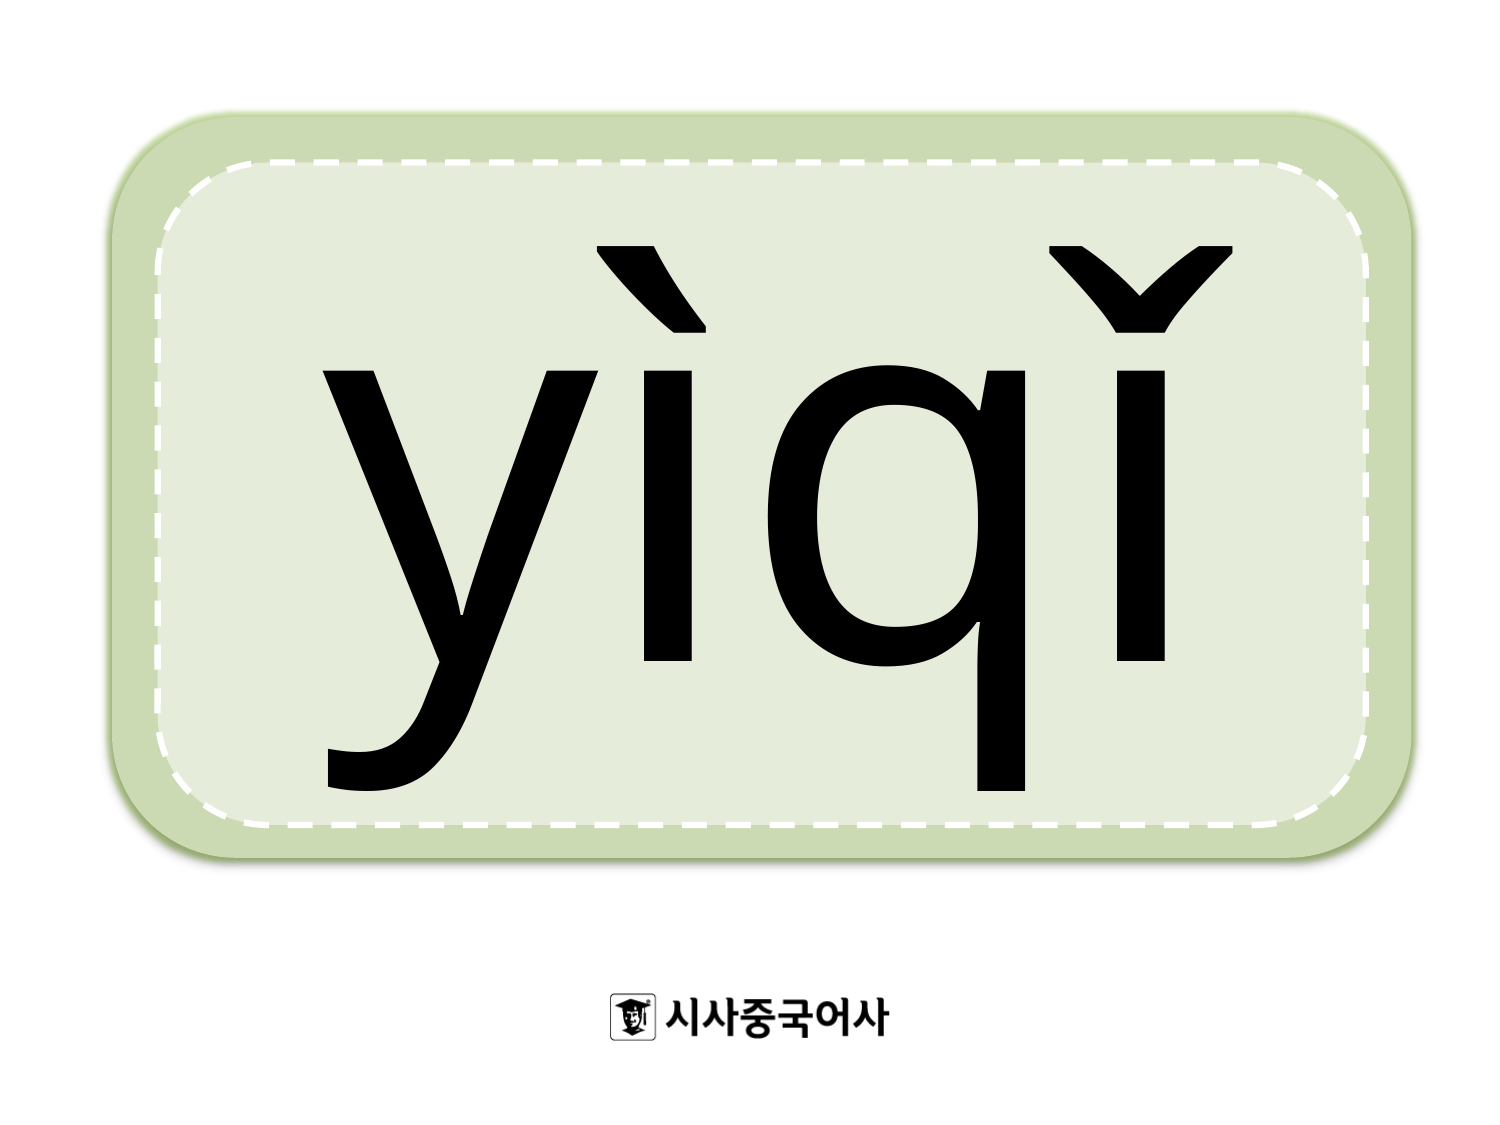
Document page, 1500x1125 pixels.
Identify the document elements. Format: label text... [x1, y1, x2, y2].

picture [602, 987, 898, 1047]
text_box yìqǐ [162, 113, 1371, 776]
